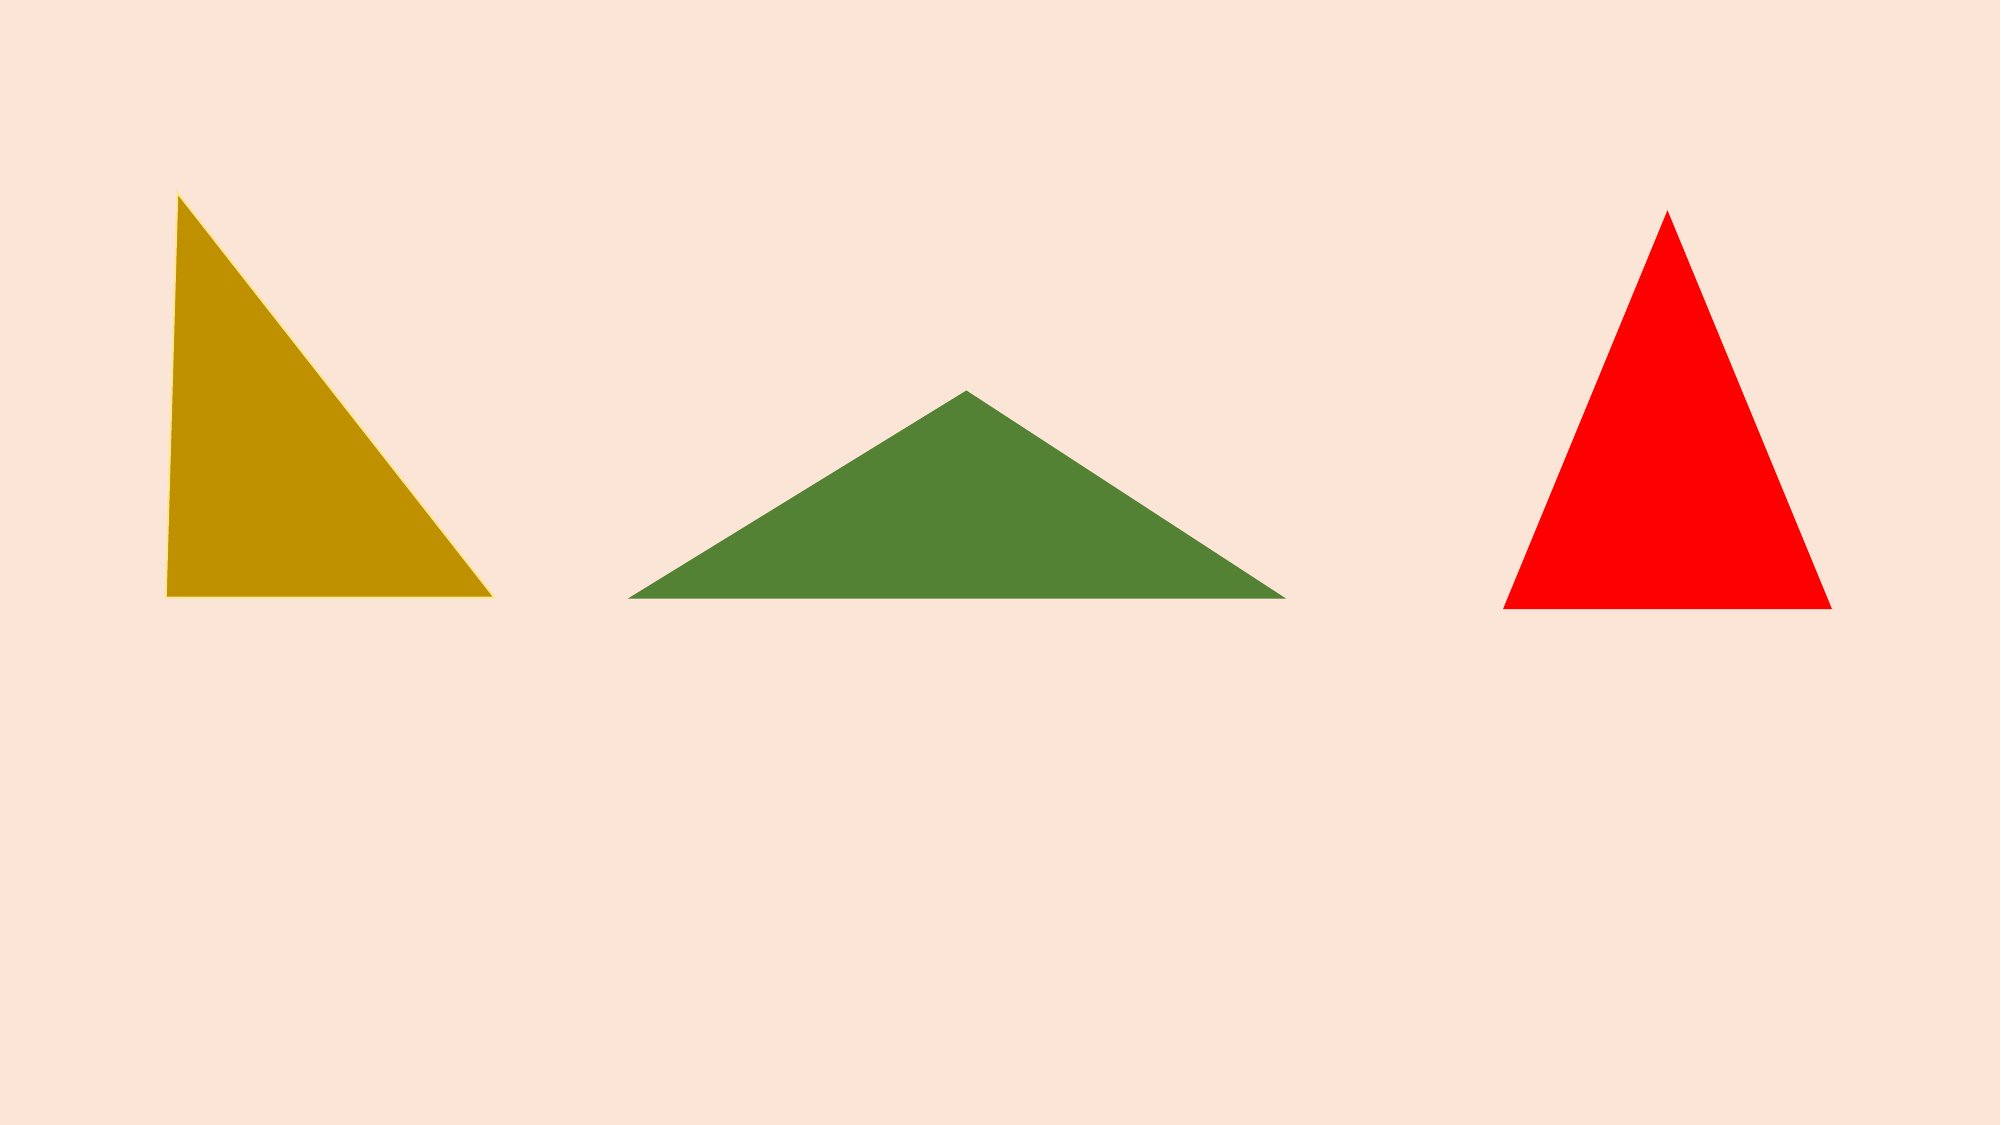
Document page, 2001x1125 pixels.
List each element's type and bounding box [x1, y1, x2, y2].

text_box [1503, 210, 1833, 610]
text_box [627, 390, 1287, 599]
text_box [164, 189, 497, 599]
